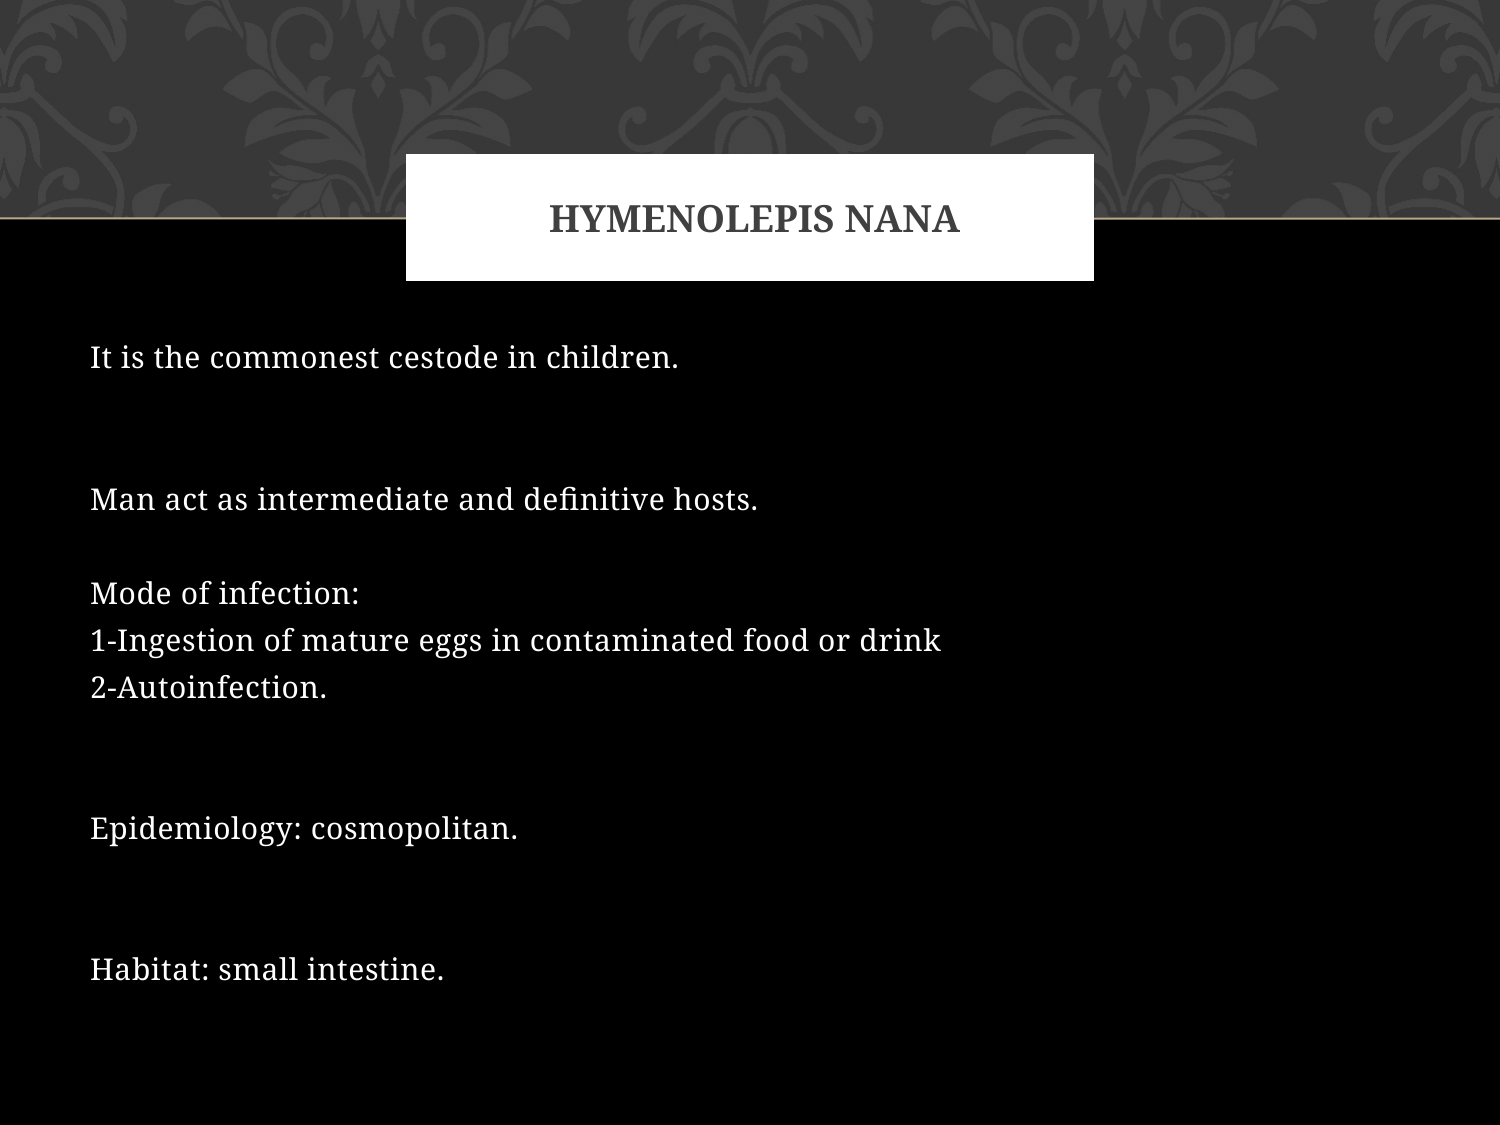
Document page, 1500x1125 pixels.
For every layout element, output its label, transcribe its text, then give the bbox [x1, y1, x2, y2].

title Hymenolepis nana [406, 154, 1094, 281]
list It is the commonest cestode in children. Man act as intermediate and definitive hosts. Mode of infection: 1-Ingestion of mature eggs in contaminated food or drink 2-Autoinfection. Epidemiology: cosmopolitan. Habitat: small intestine. [75, 331, 1425, 1000]
